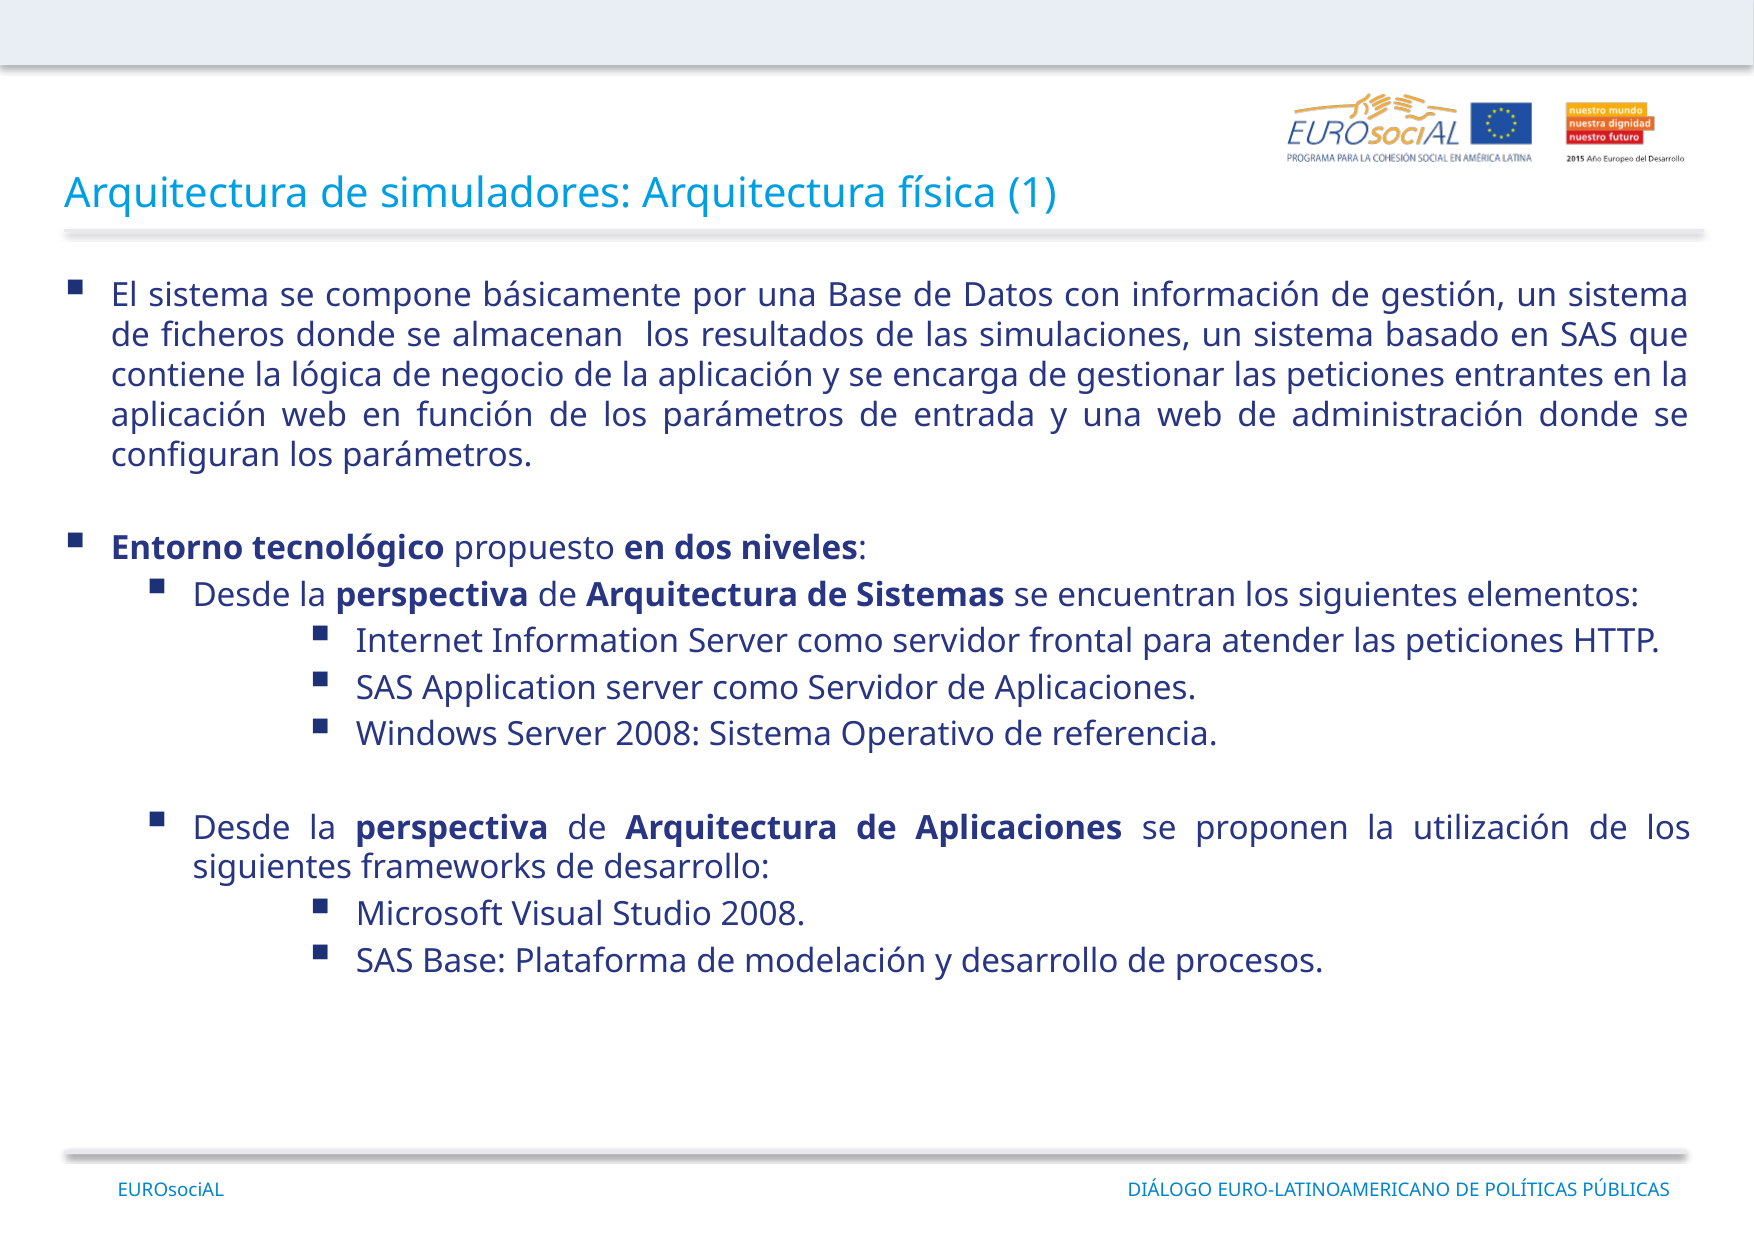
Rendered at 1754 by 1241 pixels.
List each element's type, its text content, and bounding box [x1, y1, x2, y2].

picture [1278, 88, 1692, 173]
text_box El sistema se compone básicamente por una Base de Datos con información de gestión, un sistema de ficheros donde se almacenan los resultados de las simulaciones, un sistema basado en SAS que contiene la lógica de negocio de la aplicación y se encarga de gestionar las peticiones entrantes en la aplicación web en función de los parámetros de entrada y una web de administración donde se configuran los parámetros. Entorno tecnológico propuesto en dos niveles: Desde la perspectiva de Arquitectura de Sistemas se encuentran los siguientes elementos: Internet Information Server como servidor frontal para atender las peticiones HTTP. SAS Application server como Servidor de Aplicaciones. Windows Server 2008: Sistema Operativo de referencia. Desde la perspectiva de Arquitectura de Aplicaciones se proponen la utilización de los siguientes frameworks de desarrollo: Microsoft Visual Studio 2008. SAS Base: Plataforma de modelación y desarrollo de procesos. [64, 254, 1692, 1152]
text_box Arquitectura de simuladores: Arquitectura física (1) [49, 158, 1628, 233]
